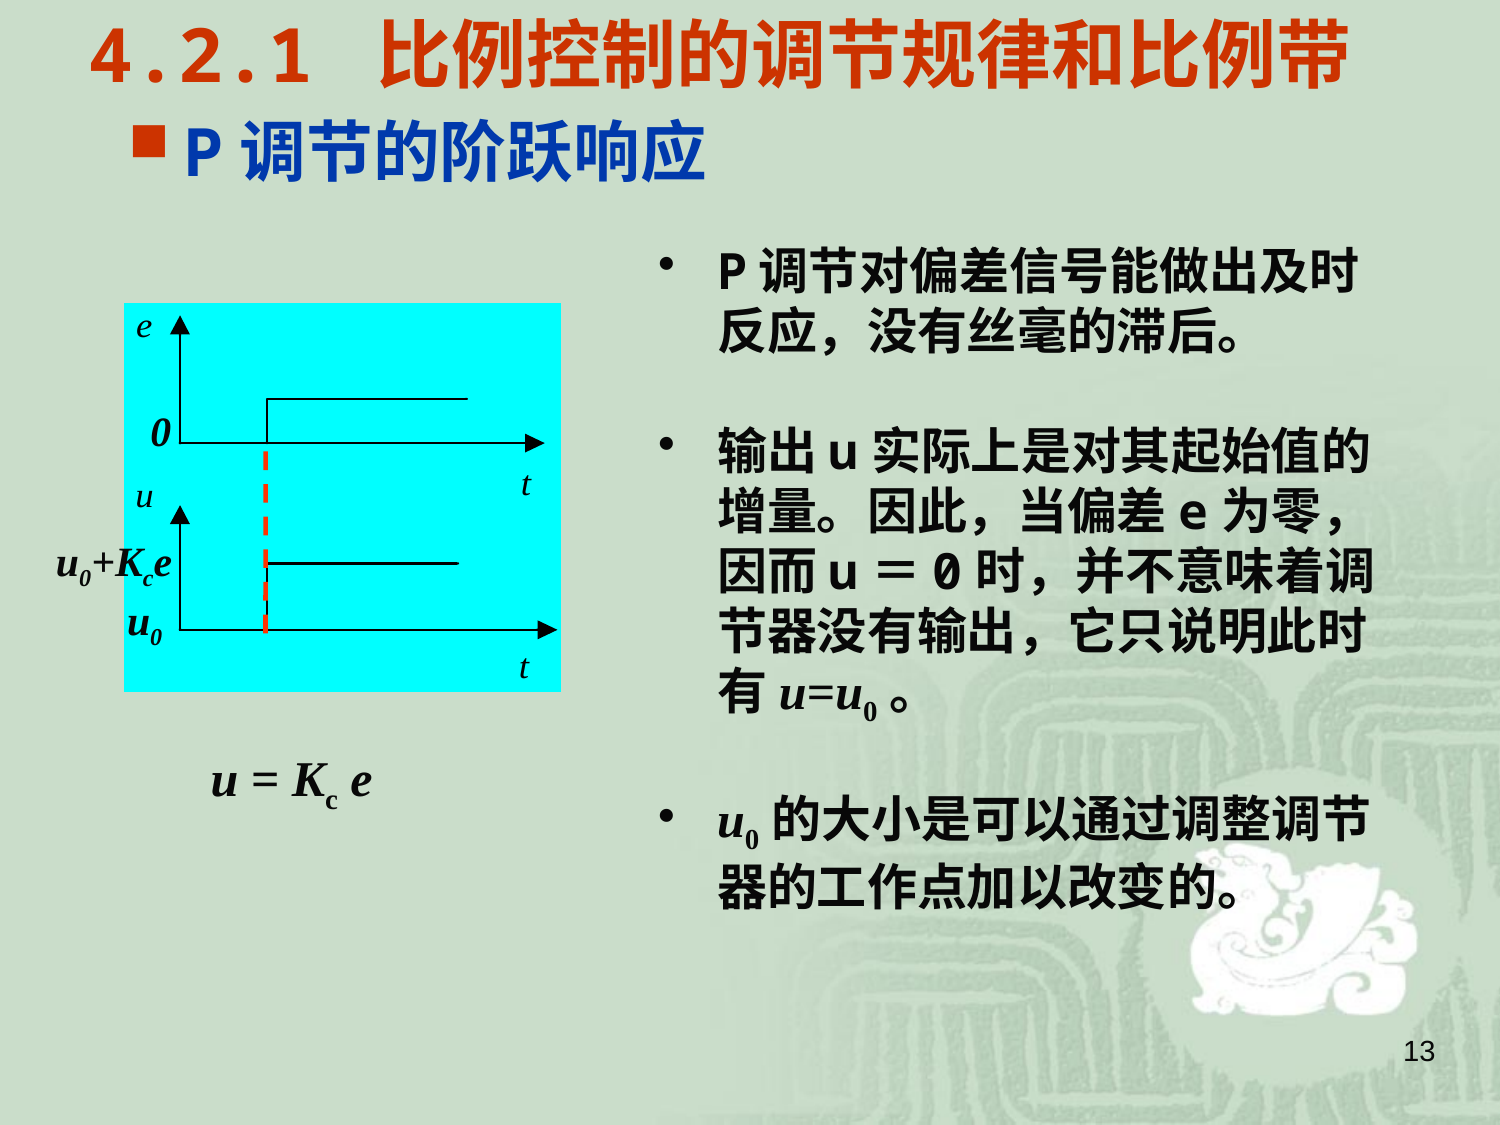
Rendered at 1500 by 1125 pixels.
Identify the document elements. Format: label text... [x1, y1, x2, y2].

text_box 4.2.1 比例控制的调节规律和比例带 [29, 0, 1412, 105]
text_box u0+Kce [41, 527, 118, 599]
text_box u = Kc e [195, 739, 388, 823]
picture [0, 0, 1500, 1125]
list P调节的阶跃响应 [112, 105, 1388, 1000]
slide_number 13 [1074, 1024, 1451, 1103]
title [123, 302, 562, 693]
text_box P调节对偏差信号能做出及时反应，没有丝毫的滞后。 输出u实际上是对其起始值的增量。因此，当偏差e为零，因而u＝0时，并不意味着调节器没有输出，它只说明此时有u=u0。 u0的大小是可以通过调整调节器的工作点加以改变的。 [643, 231, 1394, 923]
text_box u0 [112, 586, 118, 658]
